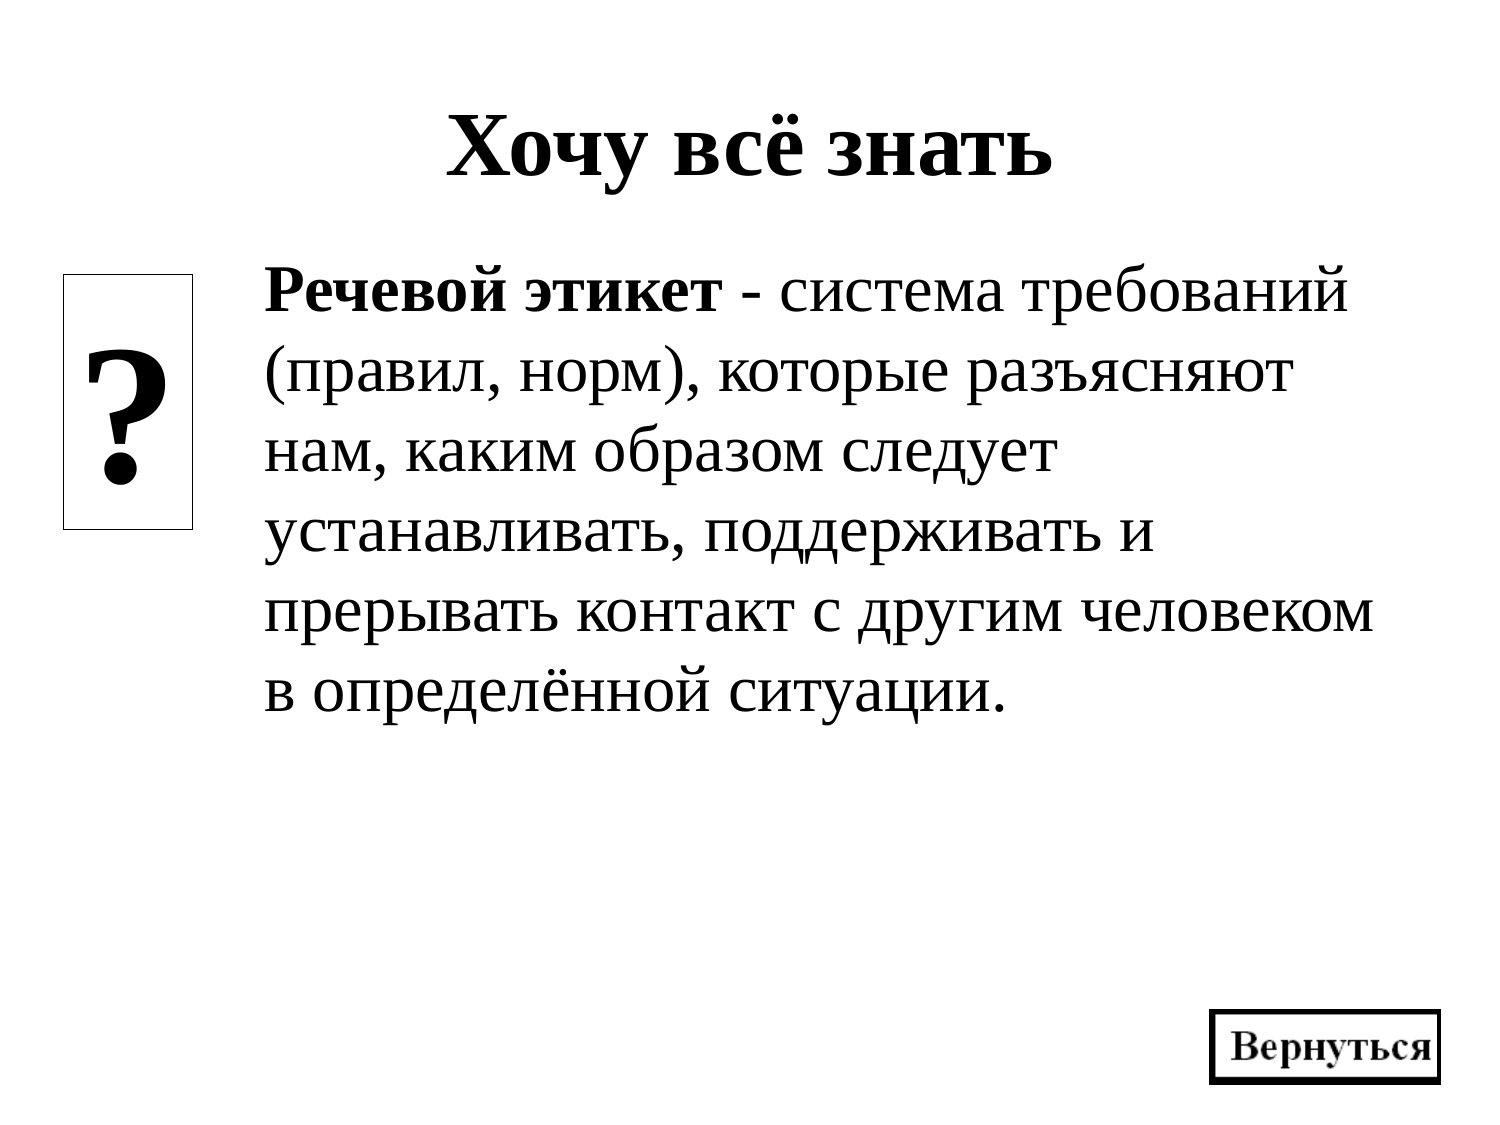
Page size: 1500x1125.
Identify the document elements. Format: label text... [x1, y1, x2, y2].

text_box Речевой этикет - система требований (правил, норм), которые разъясняют нам, каким образом следует устанавливать, поддерживать и прерывать контакт с другим человеком в определённой ситуации. [249, 237, 1413, 732]
text_box ? [63, 274, 193, 530]
title Хочу всё знать [75, 45, 1425, 233]
picture [1212, 1012, 1438, 1082]
